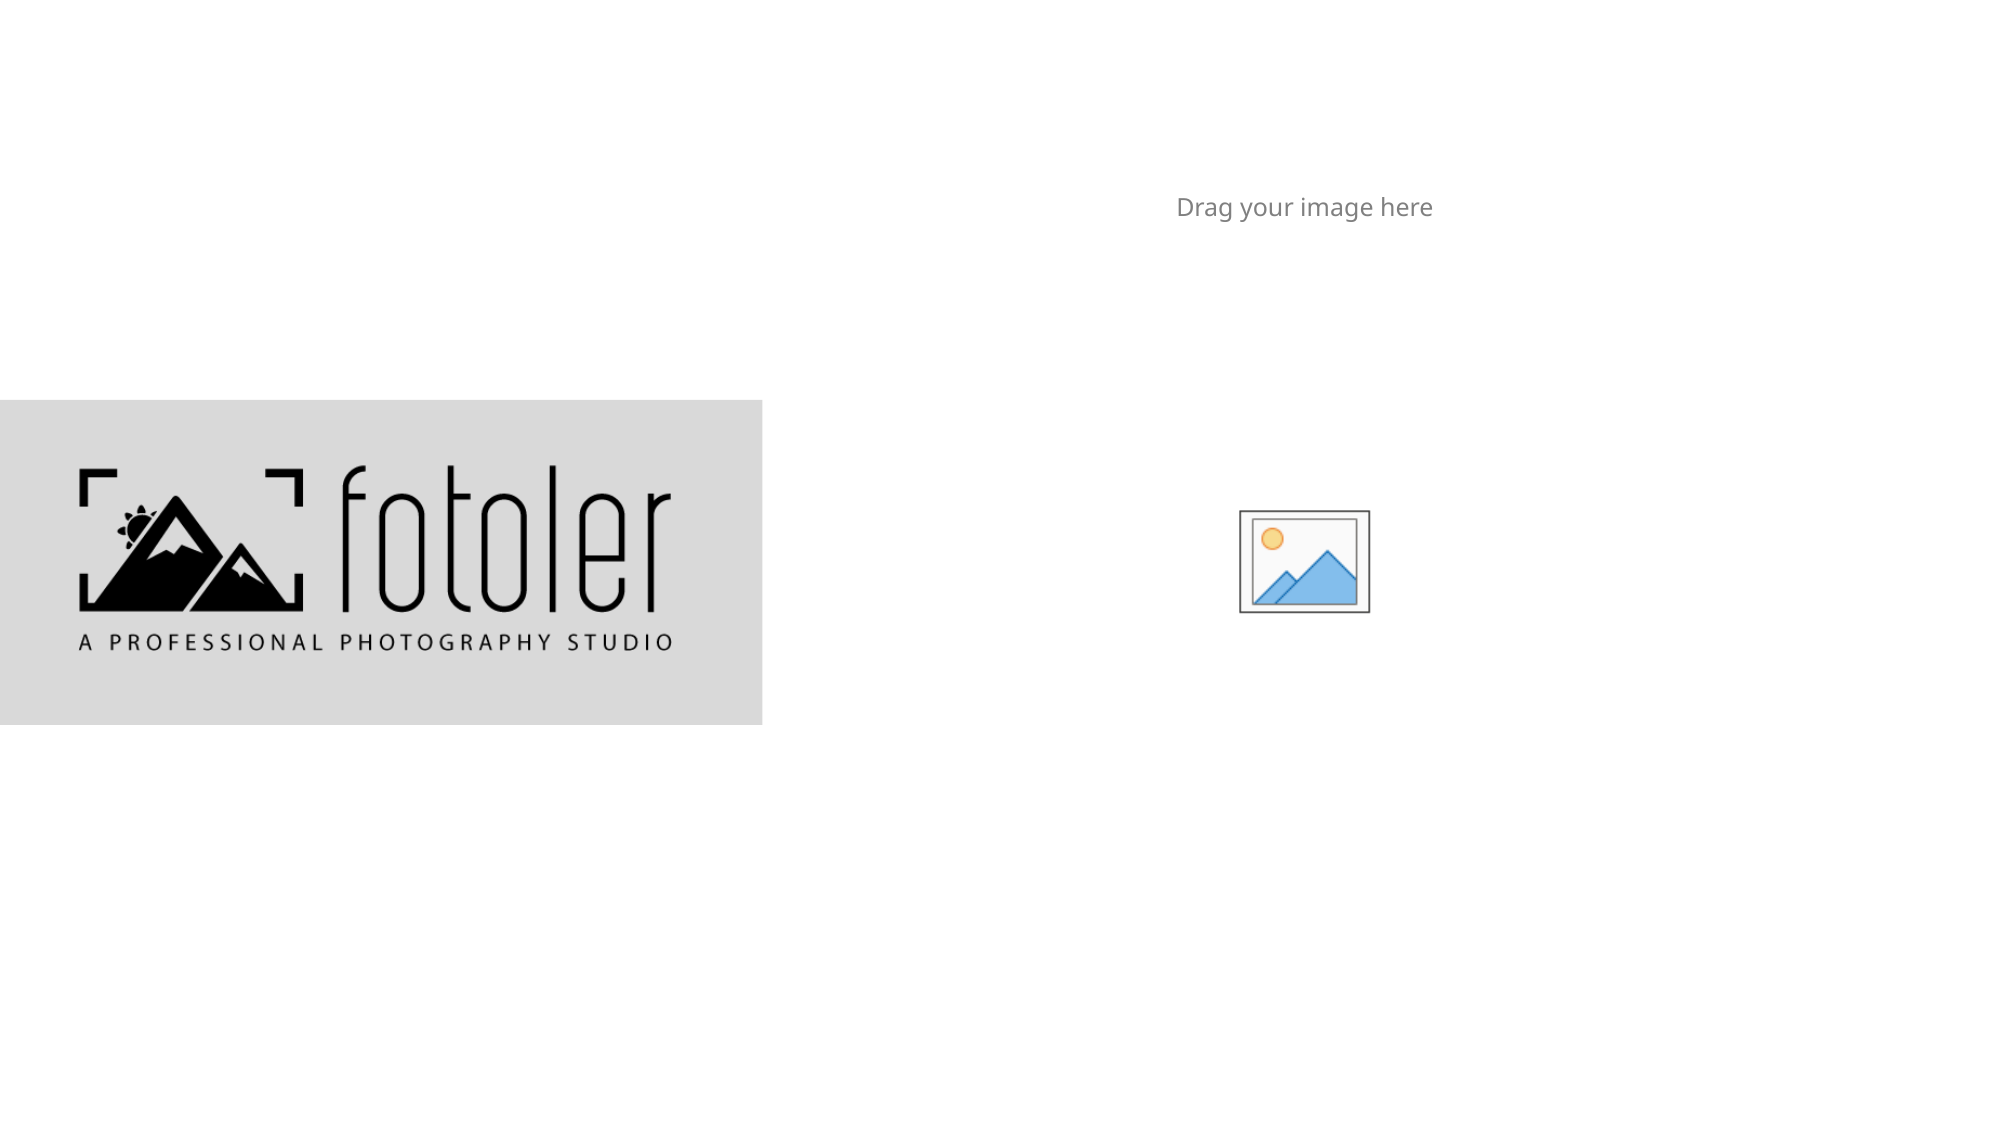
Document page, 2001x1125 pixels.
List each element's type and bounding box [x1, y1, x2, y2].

picture [78, 460, 685, 664]
text_box [0, 399, 763, 726]
picture [781, 183, 1829, 942]
